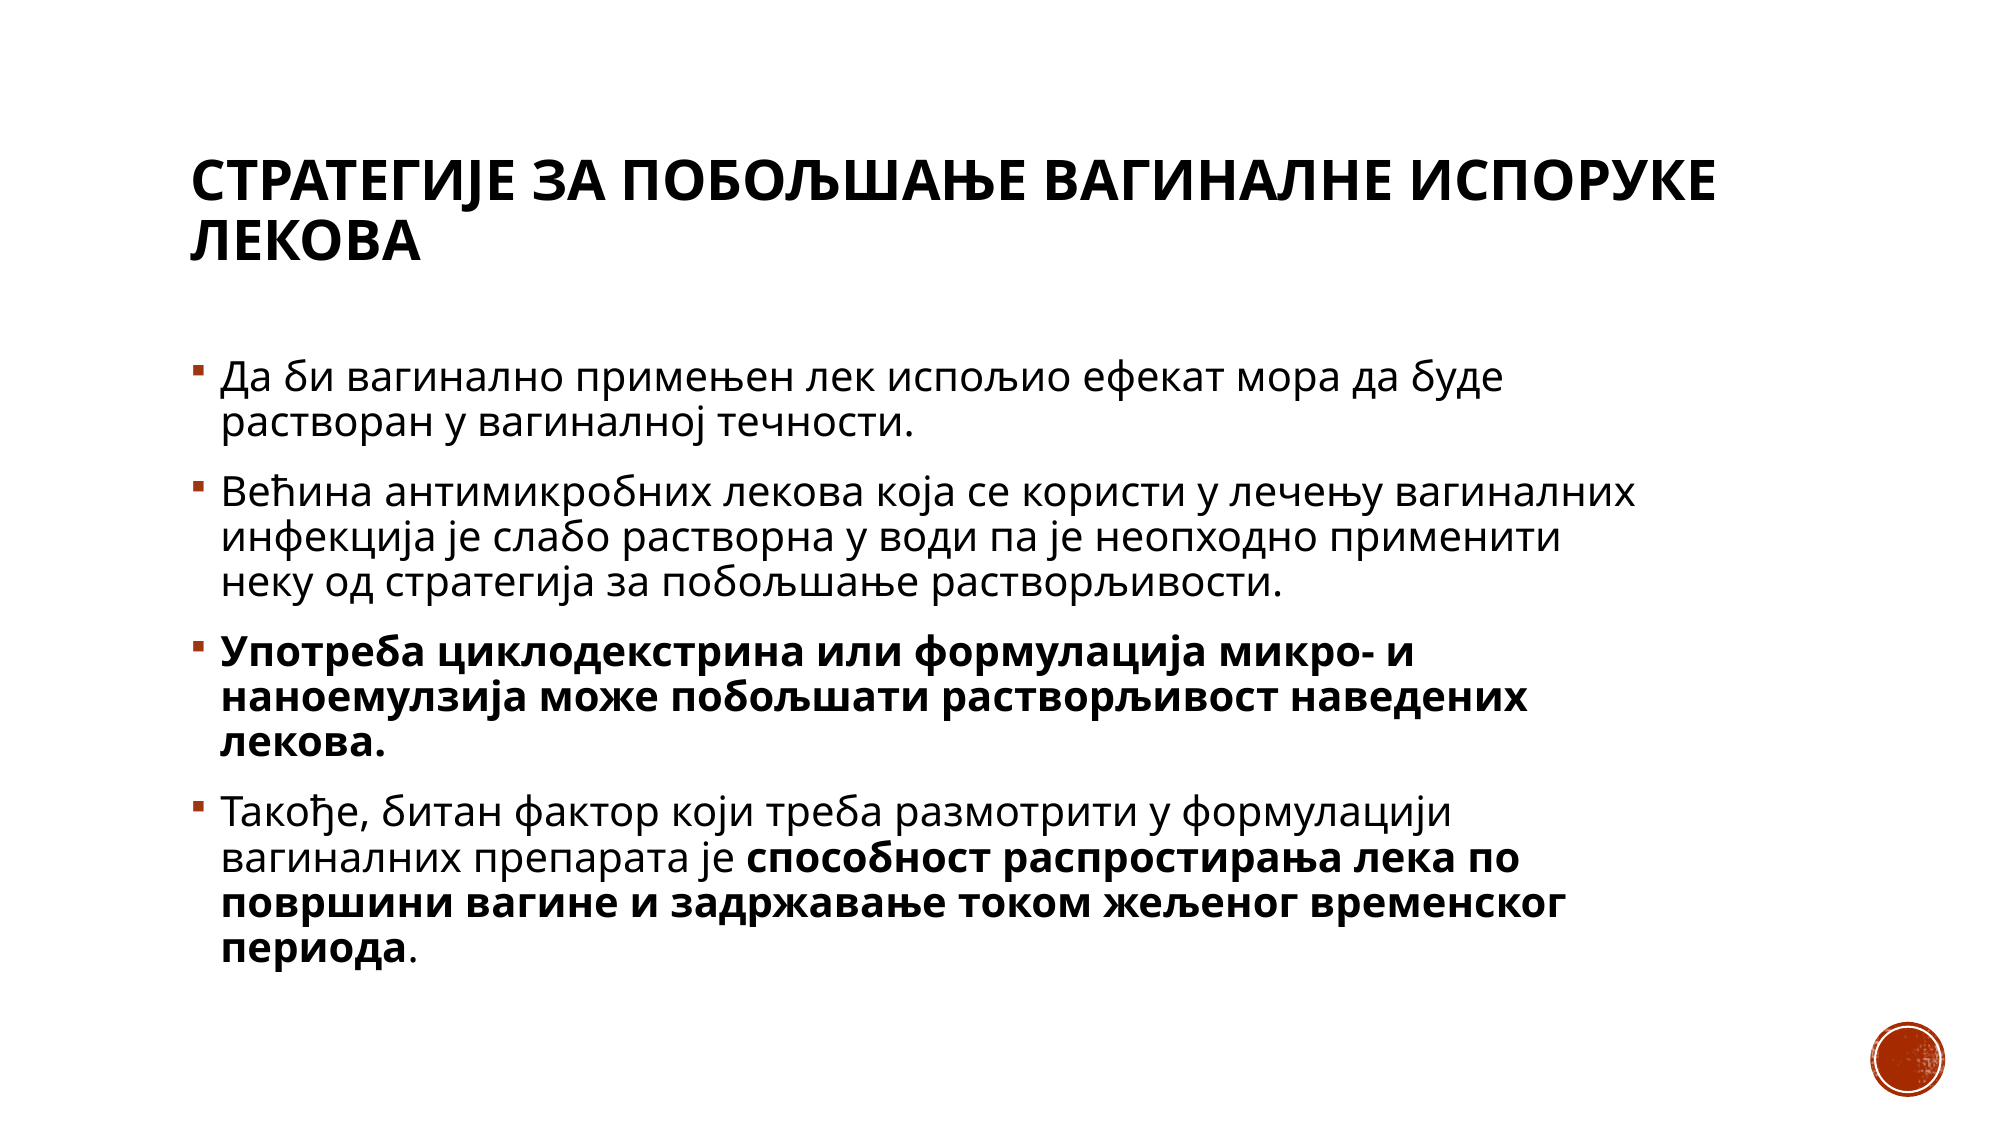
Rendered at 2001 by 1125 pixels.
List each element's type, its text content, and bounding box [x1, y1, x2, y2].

list Да би вагинално примењен лек испољио ефекат мора да буде растворан у вагиналној течности. Већина антимикробних лекова која се користи у лечењу вагиналних инфекција је слабо растворна у води па је неопходно применити неку од стратегија за побољшање растворљивости. Употреба циклодекстрина или формулација микро- и наноемулзија може побољшати растворљивост наведених лекова. Такође, битан фактор који треба размотрити у формулацији вагиналних препарата је способност распростирања лека по површини вагине и задржавање током жељеног временског периода. [175, 348, 1681, 1013]
title Стратегије за побољшање вагиналне испоруке лекова [175, 83, 1826, 348]
